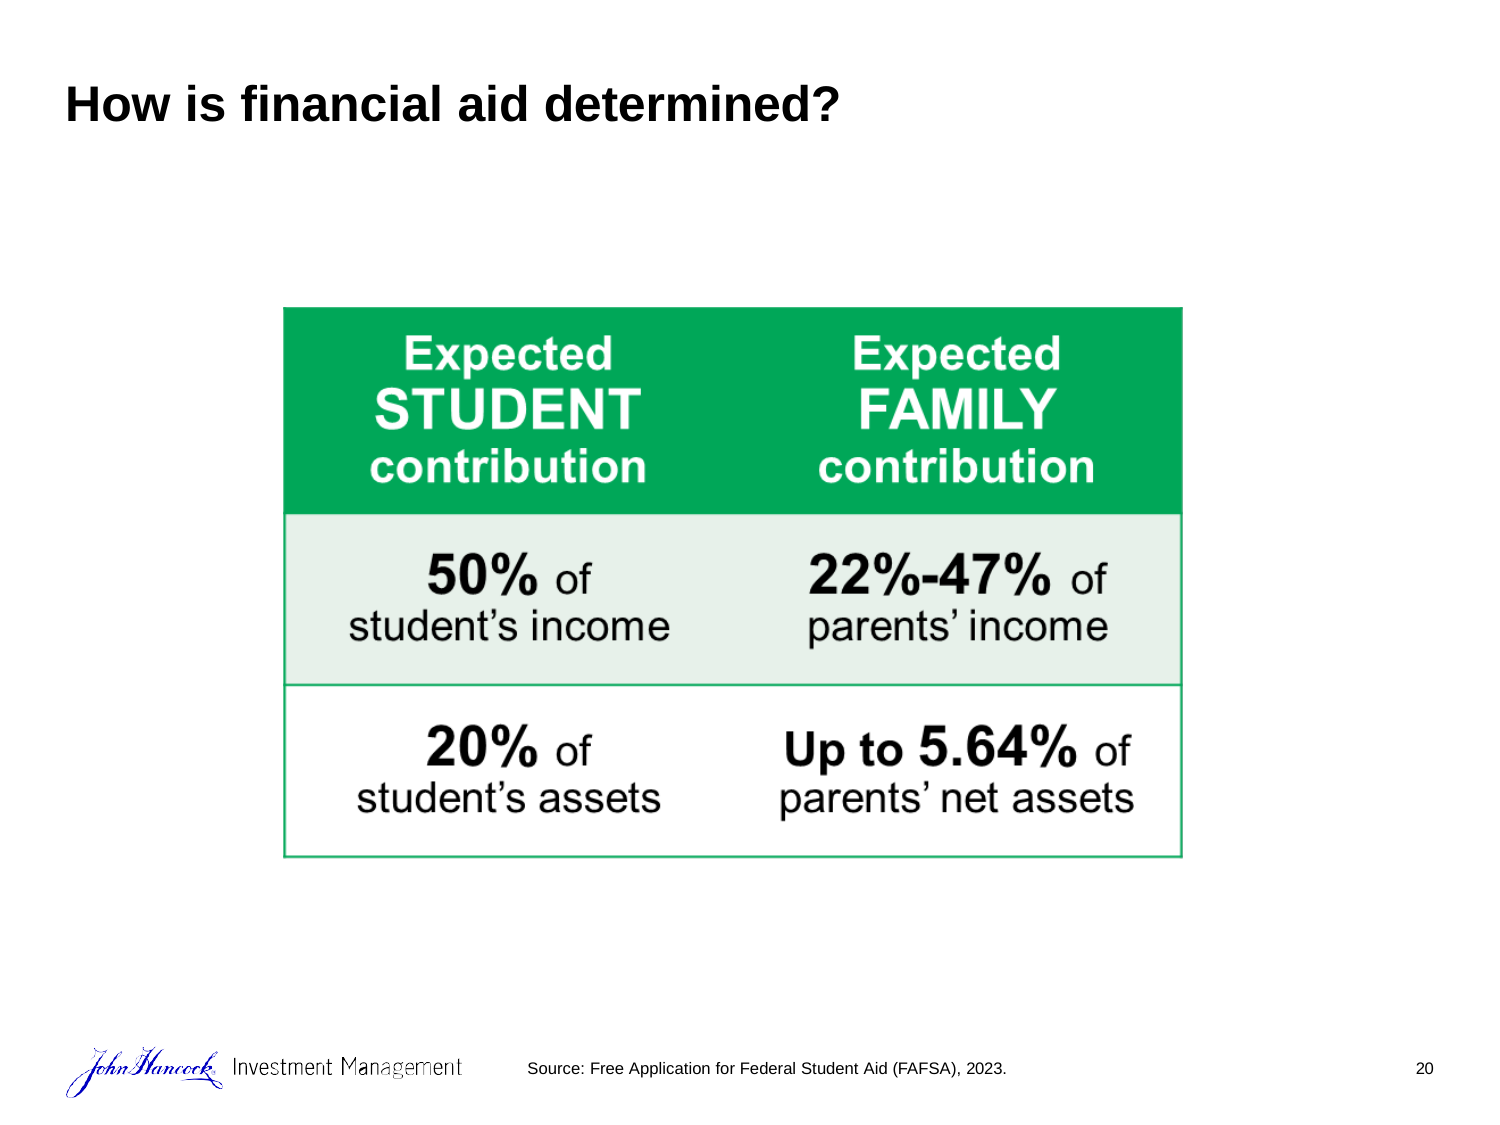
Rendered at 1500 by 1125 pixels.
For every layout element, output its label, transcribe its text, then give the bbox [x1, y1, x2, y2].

text_box [270, 1062, 279, 1075]
title How is financial aid determined? [63, 69, 1350, 260]
text_box [248, 1062, 259, 1075]
picture [66, 1046, 223, 1098]
text_box [288, 1062, 303, 1075]
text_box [342, 1057, 462, 1079]
text_box [326, 1058, 333, 1075]
text_box [259, 1062, 269, 1076]
text_box [239, 1062, 247, 1075]
text_box Source: Free Application for Federal Student Aid (FAFSA), 2023. [525, 1057, 1011, 1078]
text_box [316, 1062, 325, 1075]
slide_number 20 [1409, 1057, 1443, 1125]
picture [283, 307, 1184, 860]
